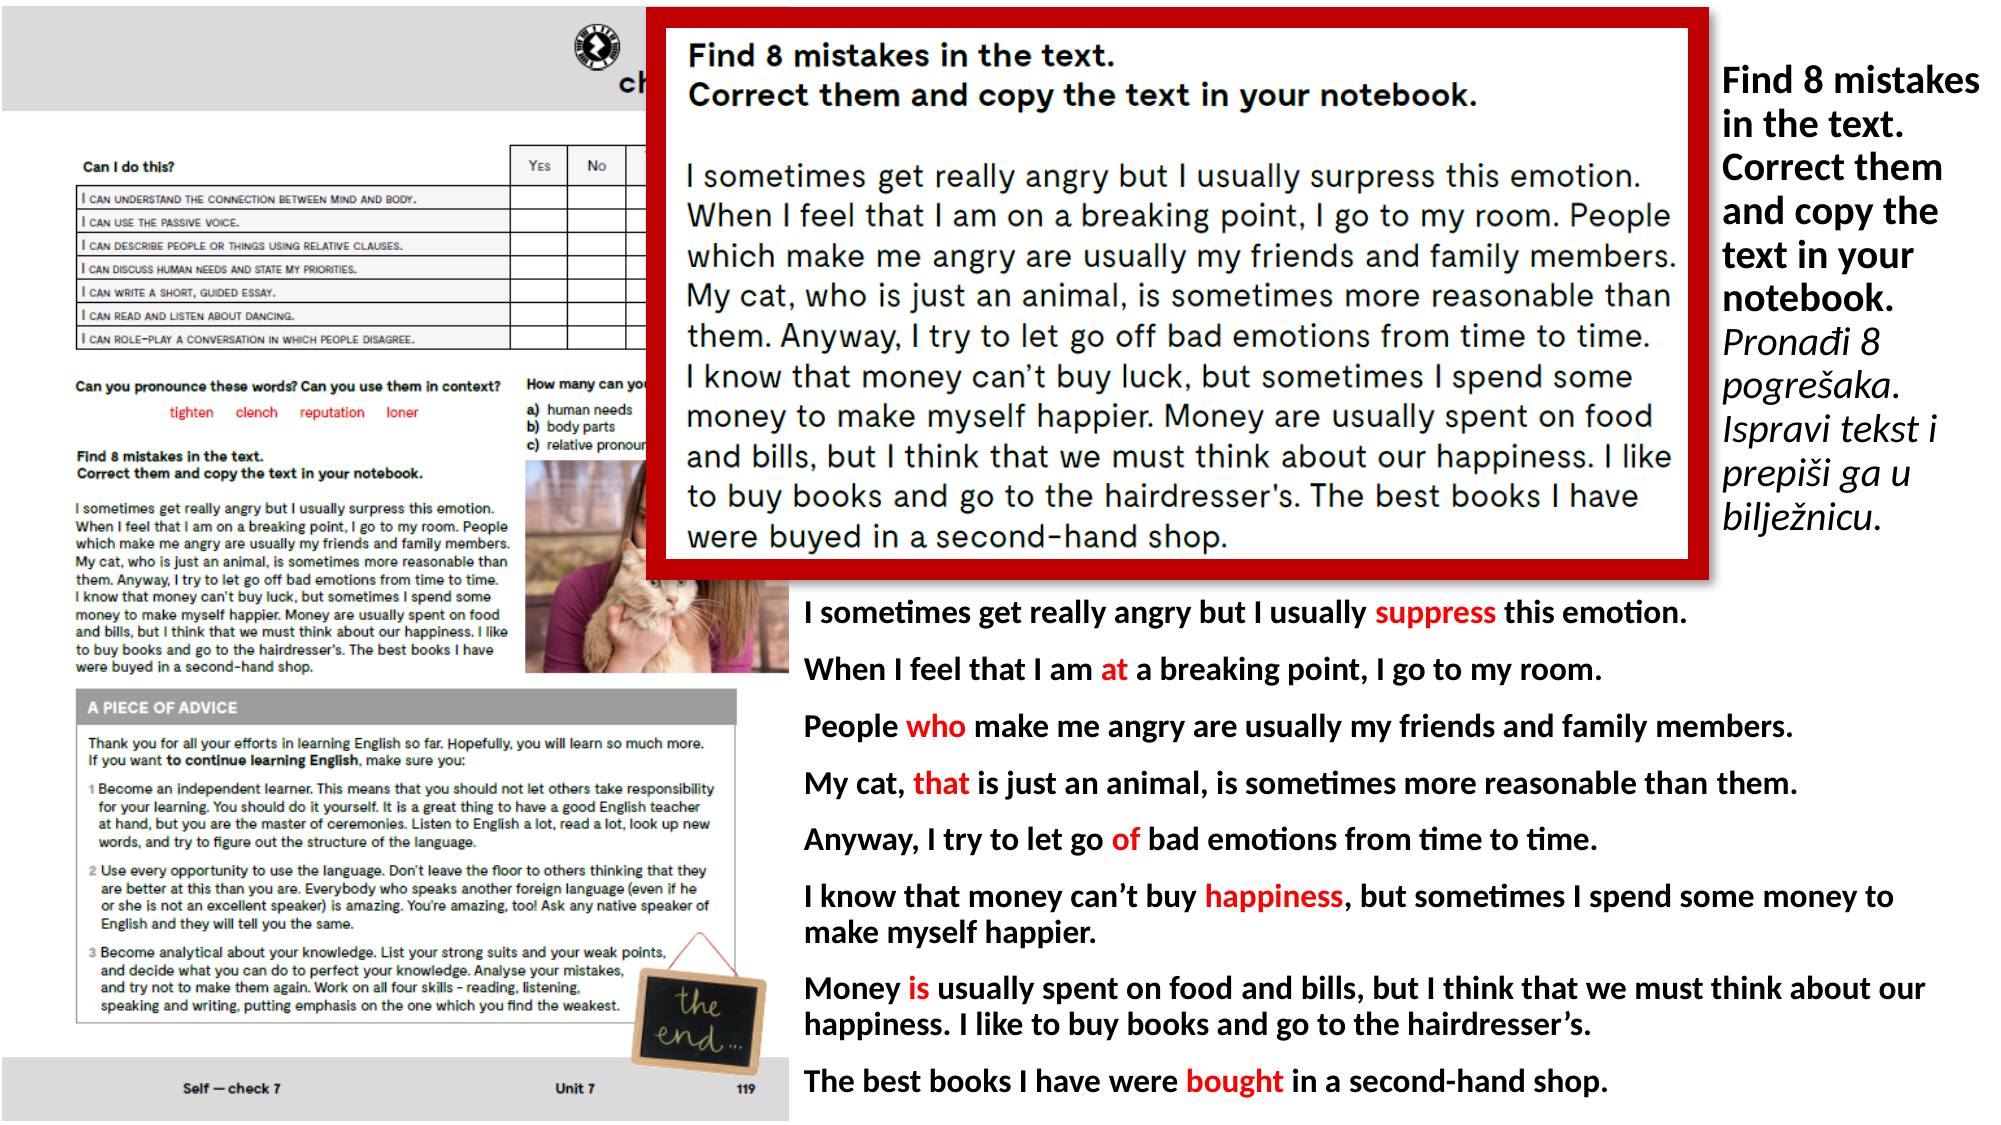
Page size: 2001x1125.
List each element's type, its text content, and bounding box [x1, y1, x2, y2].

text_box I sometimes get really angry but I usually suppress this emotion. When I feel that I am at a breaking point, I go to my room. People who make me angry are usually my friends and family members. My cat, that is just an animal, is sometimes more reasonable than them. Anyway, I try to let go of bad emotions from time to time. I know that money can’t buy happiness, but sometimes I spend some money to make myself happier. Money is usually spent on food and bills, but I think that we must think about our happiness. I like to buy books and go to the hairdresser’s. The best books I have were bought in a second-hand shop. [788, 587, 1983, 1125]
list Find 8 mistakes in the text. Correct them and copy the text in your notebook. Pronađi 8 pogrešaka. Ispravi tekst i prepiši ga u bilježnicu. [1721, 51, 2000, 579]
picture [2, 6, 1689, 1121]
